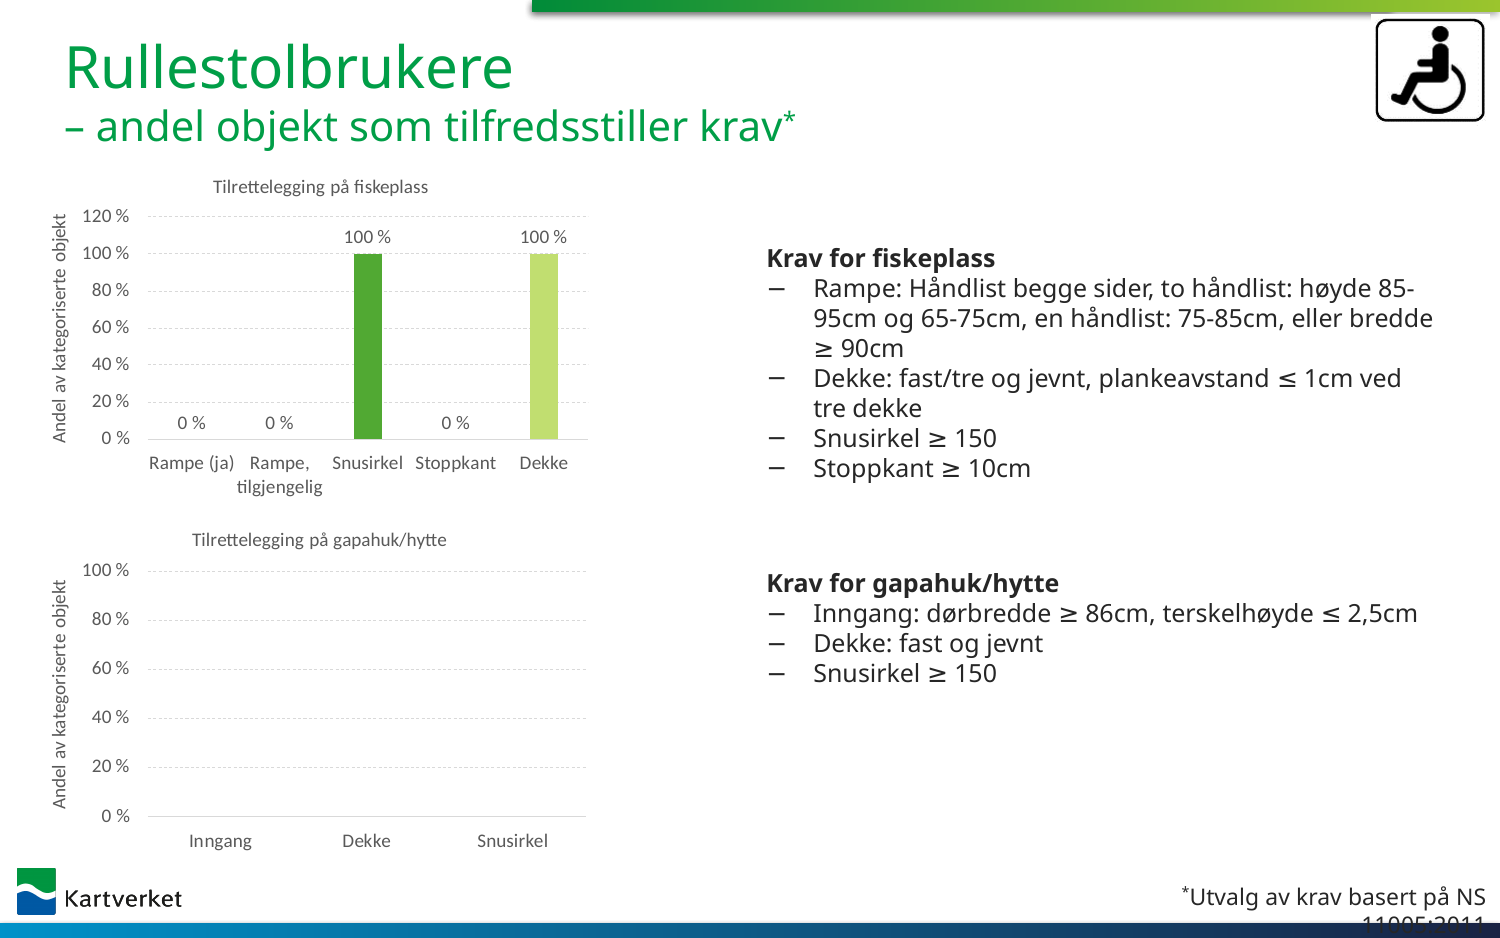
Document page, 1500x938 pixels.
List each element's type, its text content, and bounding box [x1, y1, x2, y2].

text_box Krav for gapahuk/hytte Inngang: dørbredde ≥ 86cm, terskelhøyde ≤ 2,5cm Dekke: fast og jevnt Snusirkel ≥ 150 [751, 560, 1452, 695]
text_box Krav for fiskeplass Rampe: Håndlist begge sider, to håndlist: høyde 85-95cm og 65-75cm, en håndlist: 75-85cm, eller bredde ≥ 90cm Dekke: fast/tre og jevnt, plankeavstand ≤ 1cm ved tre dekke Snusirkel ≥ 150 Stoppkant ≥ 10cm [751, 235, 1452, 490]
text_box Rullestolbrukere – andel objekt som tilfredsstiller krav* [49, 29, 1431, 158]
picture [41, 520, 597, 859]
text_box *Utvalg av krav basert på NS 11005:2011 [1068, 873, 1500, 938]
picture [41, 166, 599, 505]
picture [1371, 13, 1491, 127]
